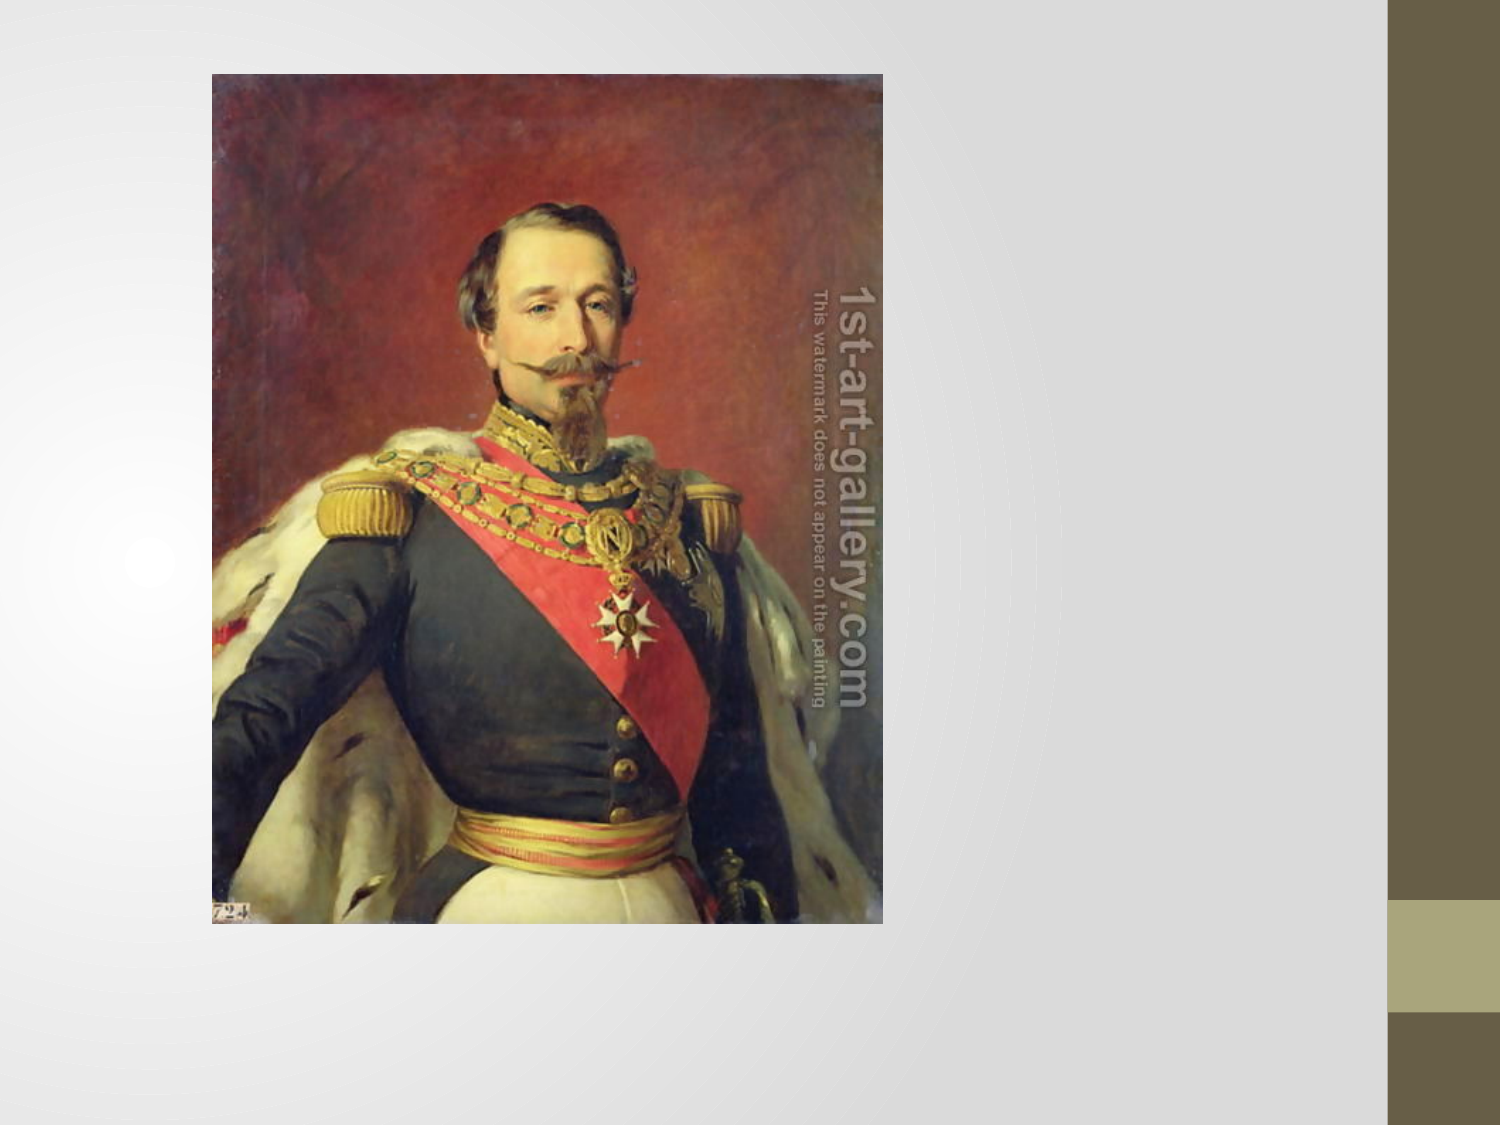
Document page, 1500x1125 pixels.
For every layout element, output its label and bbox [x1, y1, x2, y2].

picture [211, 74, 884, 924]
